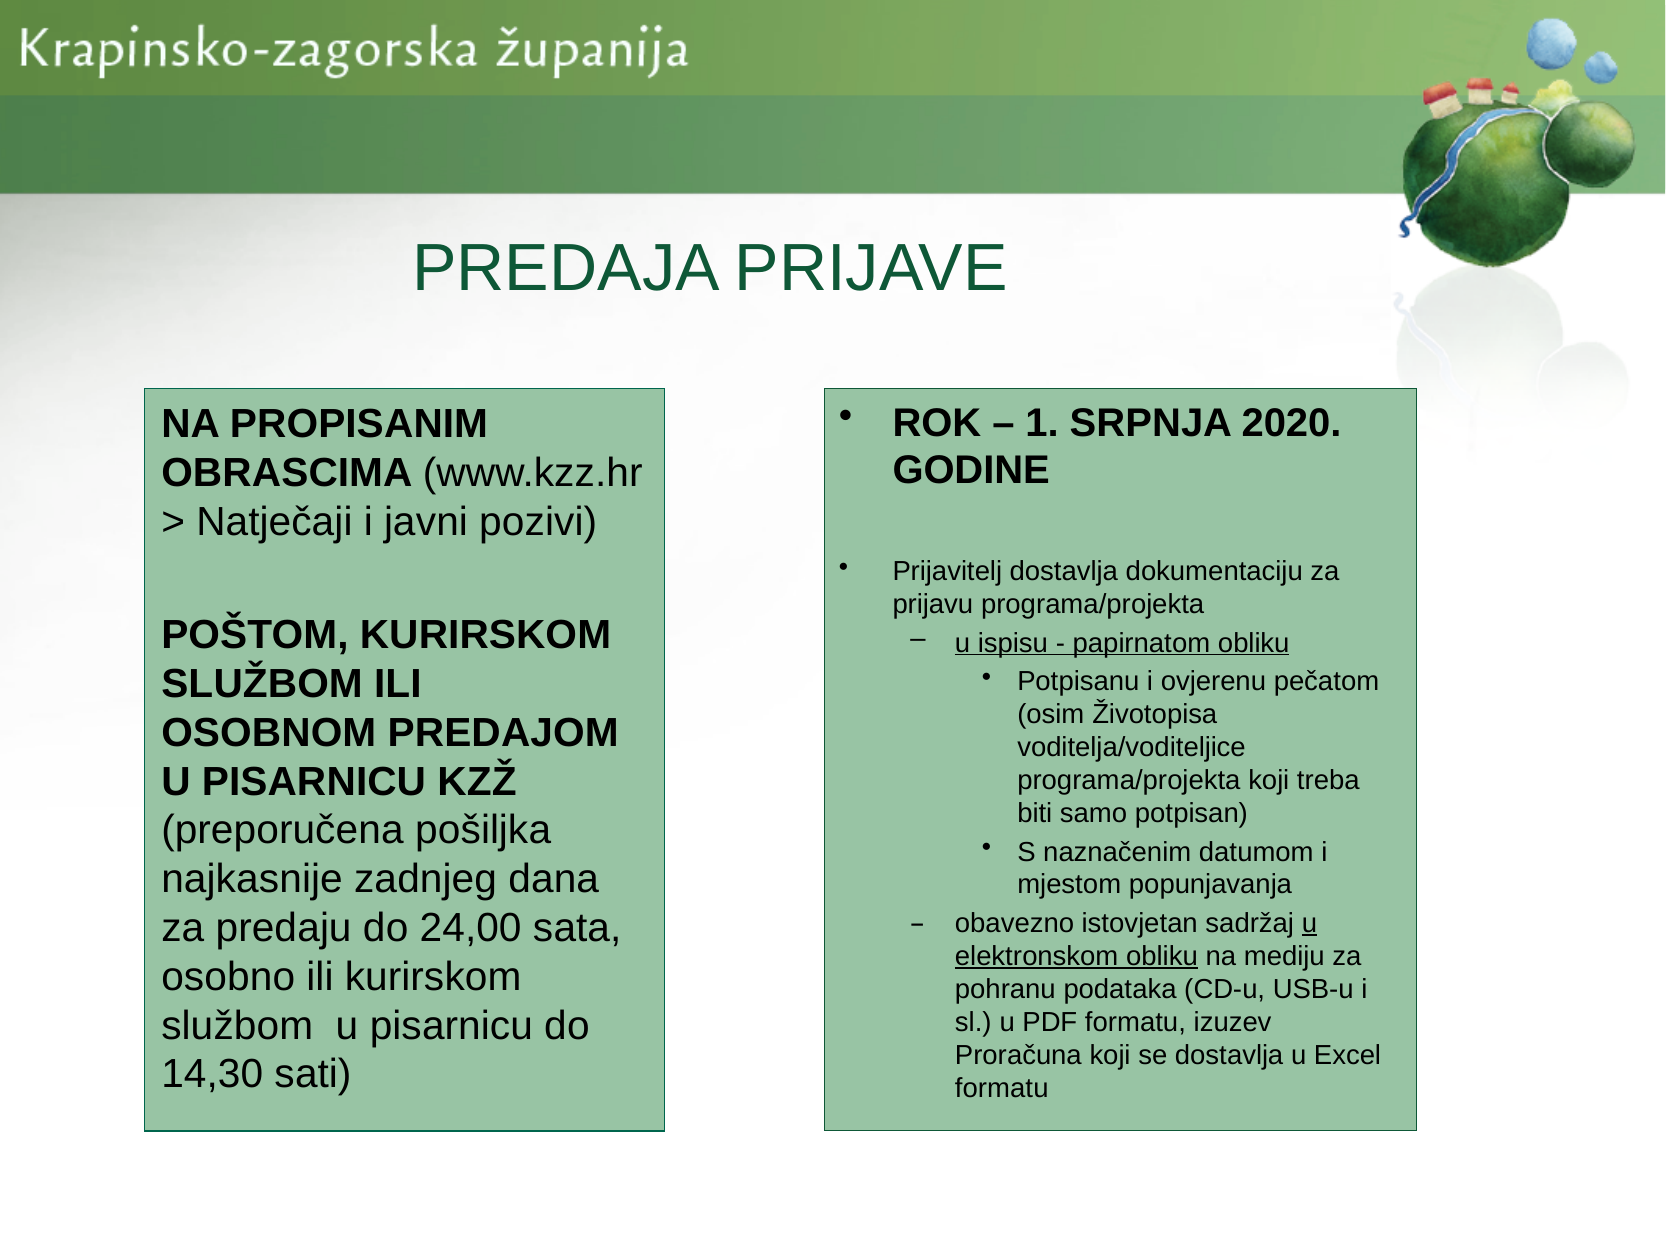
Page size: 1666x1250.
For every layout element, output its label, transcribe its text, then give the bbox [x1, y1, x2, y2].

picture [0, 0, 1666, 1250]
text_box ROK – 1. SRPNJA 2020. GODINE Prijavitelj dostavlja dokumentaciju za prijavu programa/projekta u ispisu - papirnatom obliku Potpisanu i ovjerenu pečatom (osim Životopisa voditelja/voditeljice programa/projekta koji treba biti samo potpisan) S naznačenim datumom i mjestom popunjavanja obavezno istovjetan sadržaj u elektronskom obliku na mediju za pohranu podataka (CD-u, USB-u i sl.) u PDF formatu, izuzev Proračuna koji se dostavlja u Excel formatu [824, 388, 1417, 1131]
list PREDAJA PRIJAVE [62, 215, 1666, 1186]
text_box NA PROPISANIM OBRASCIMA (www.kzz.hr > Natječaji i javni pozivi) POŠTOM, KURIRSKOM SLUŽBOM ILI OSOBNOM PREDAJOM U PISARNICU KZŽ (preporučena pošiljka najkasnije zadnjeg dana za predaju do 24,00 sata, osobno ili kurirskom službom u pisarnicu do 14,30 sati) [144, 388, 665, 1131]
